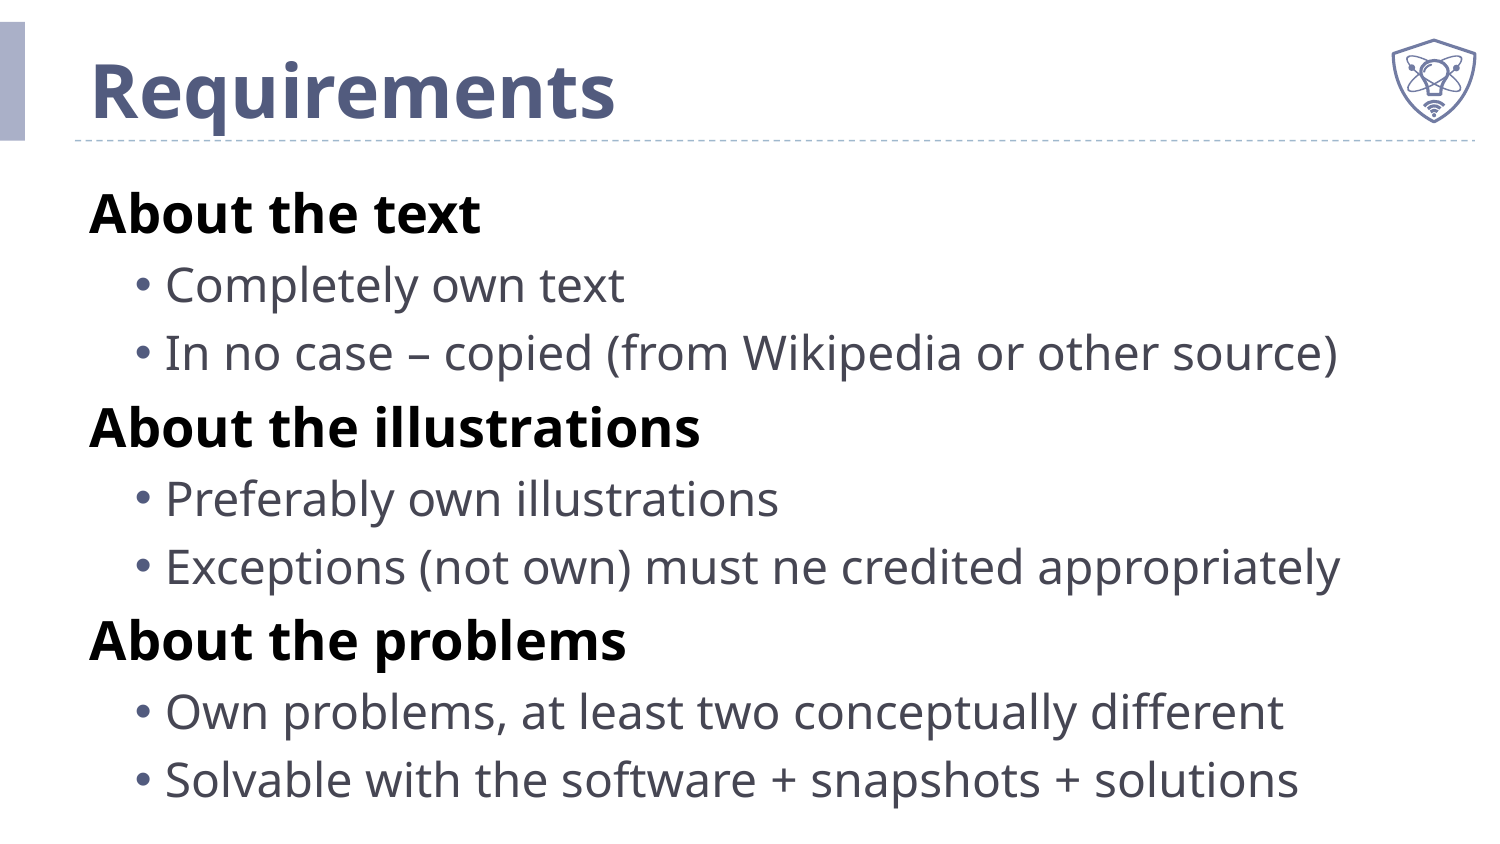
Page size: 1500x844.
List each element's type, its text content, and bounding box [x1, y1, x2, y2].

list About the text Completely own text In no case – copied (from Wikipedia or other source) About the illustrations Preferably own illustrations Exceptions (not own) must ne credited appropriately About the problems Own problems, at least two conceptually different Solvable with the software + snapshots + solutions [75, 171, 1475, 835]
title Requirements [75, 18, 1475, 141]
